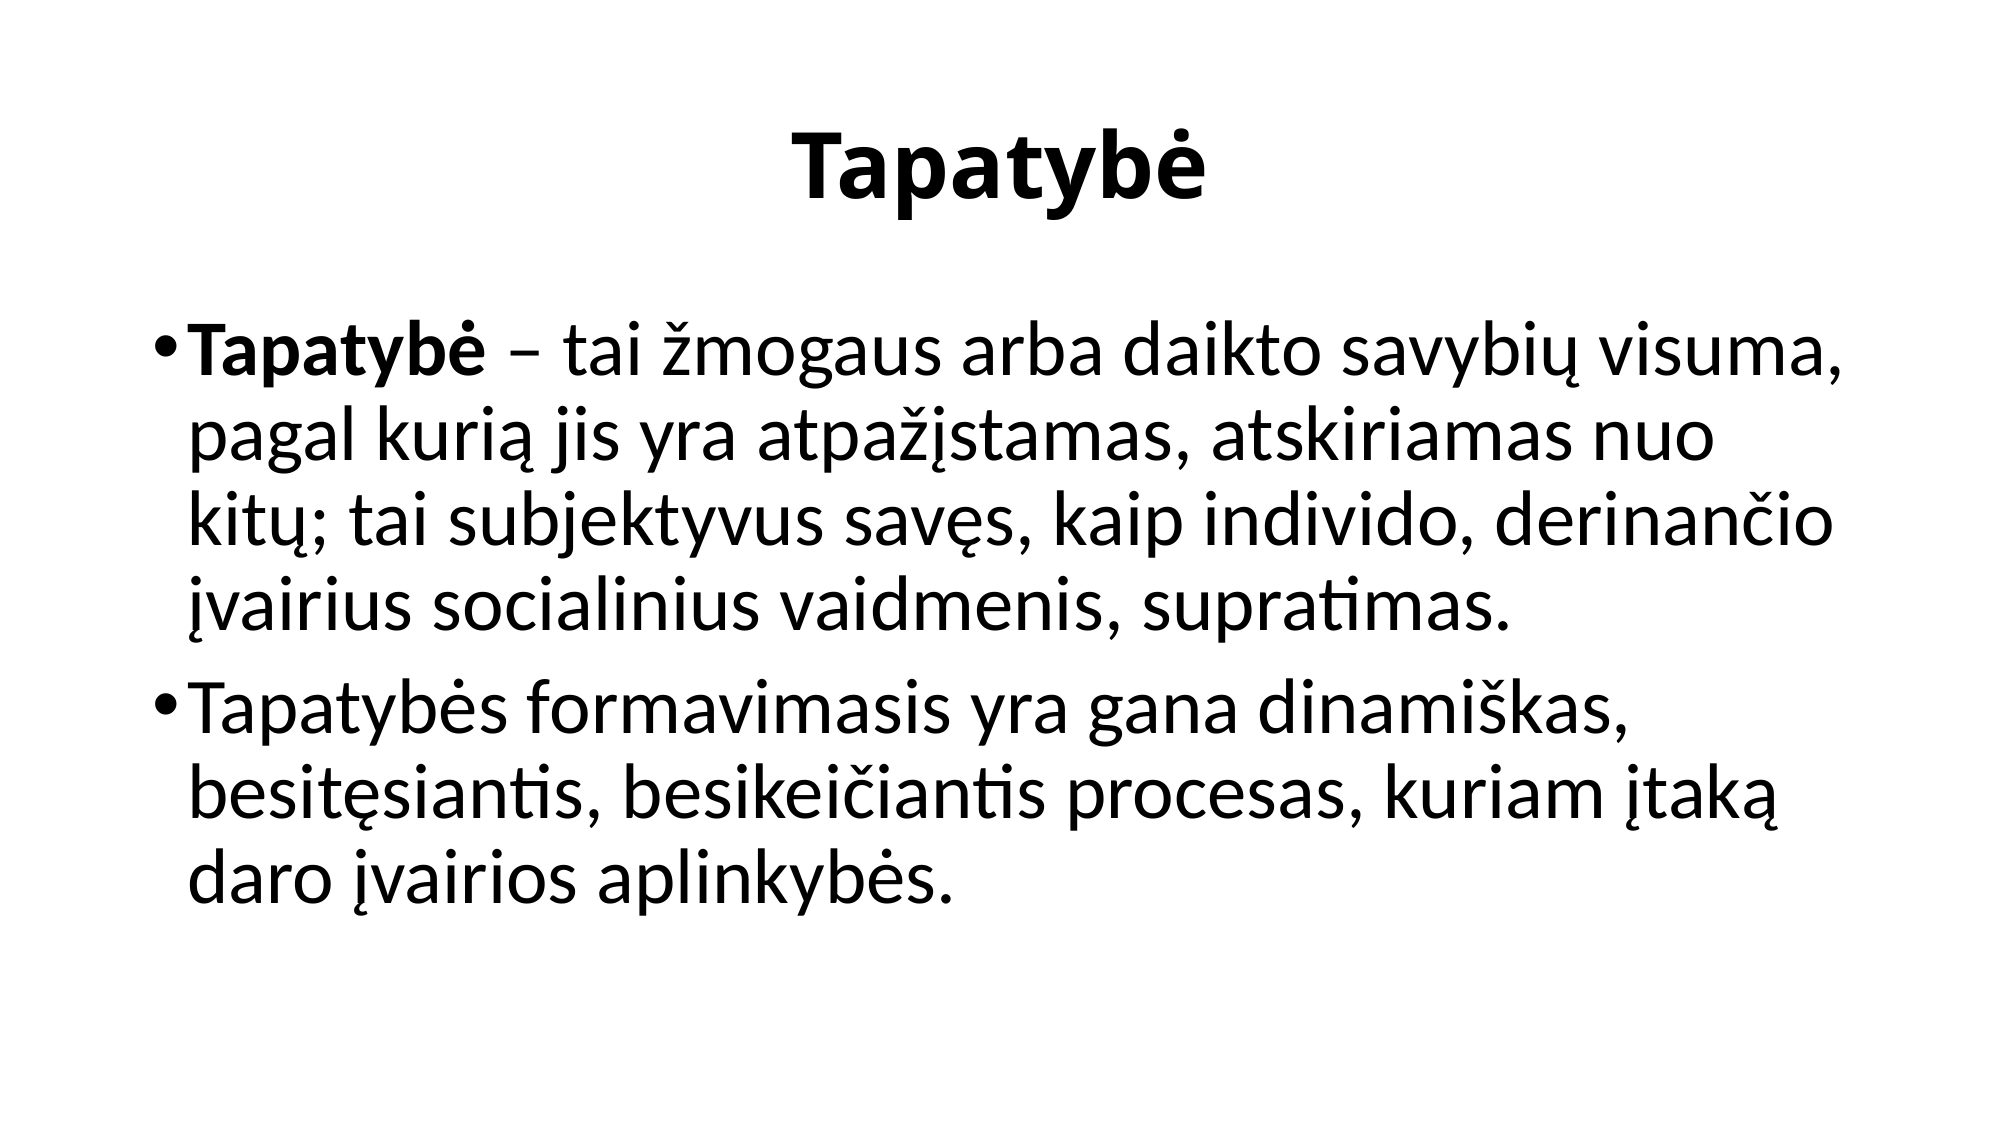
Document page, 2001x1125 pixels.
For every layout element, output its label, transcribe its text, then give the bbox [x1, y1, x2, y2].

list Tapatybė – tai žmogaus arba daikto savybių visuma, pagal kurią jis yra atpažįstamas, atskiriamas nuo kitų; tai subjektyvus savęs, kaip individo, derinančio įvairius socialinius vaidmenis, supratimas. Tapatybės formavimasis yra gana dinamiškas, besitęsiantis, besikeičiantis procesas, kuriam įtaką daro įvairios aplinkybės. [137, 299, 1863, 1014]
title Tapatybė [137, 59, 1863, 278]
